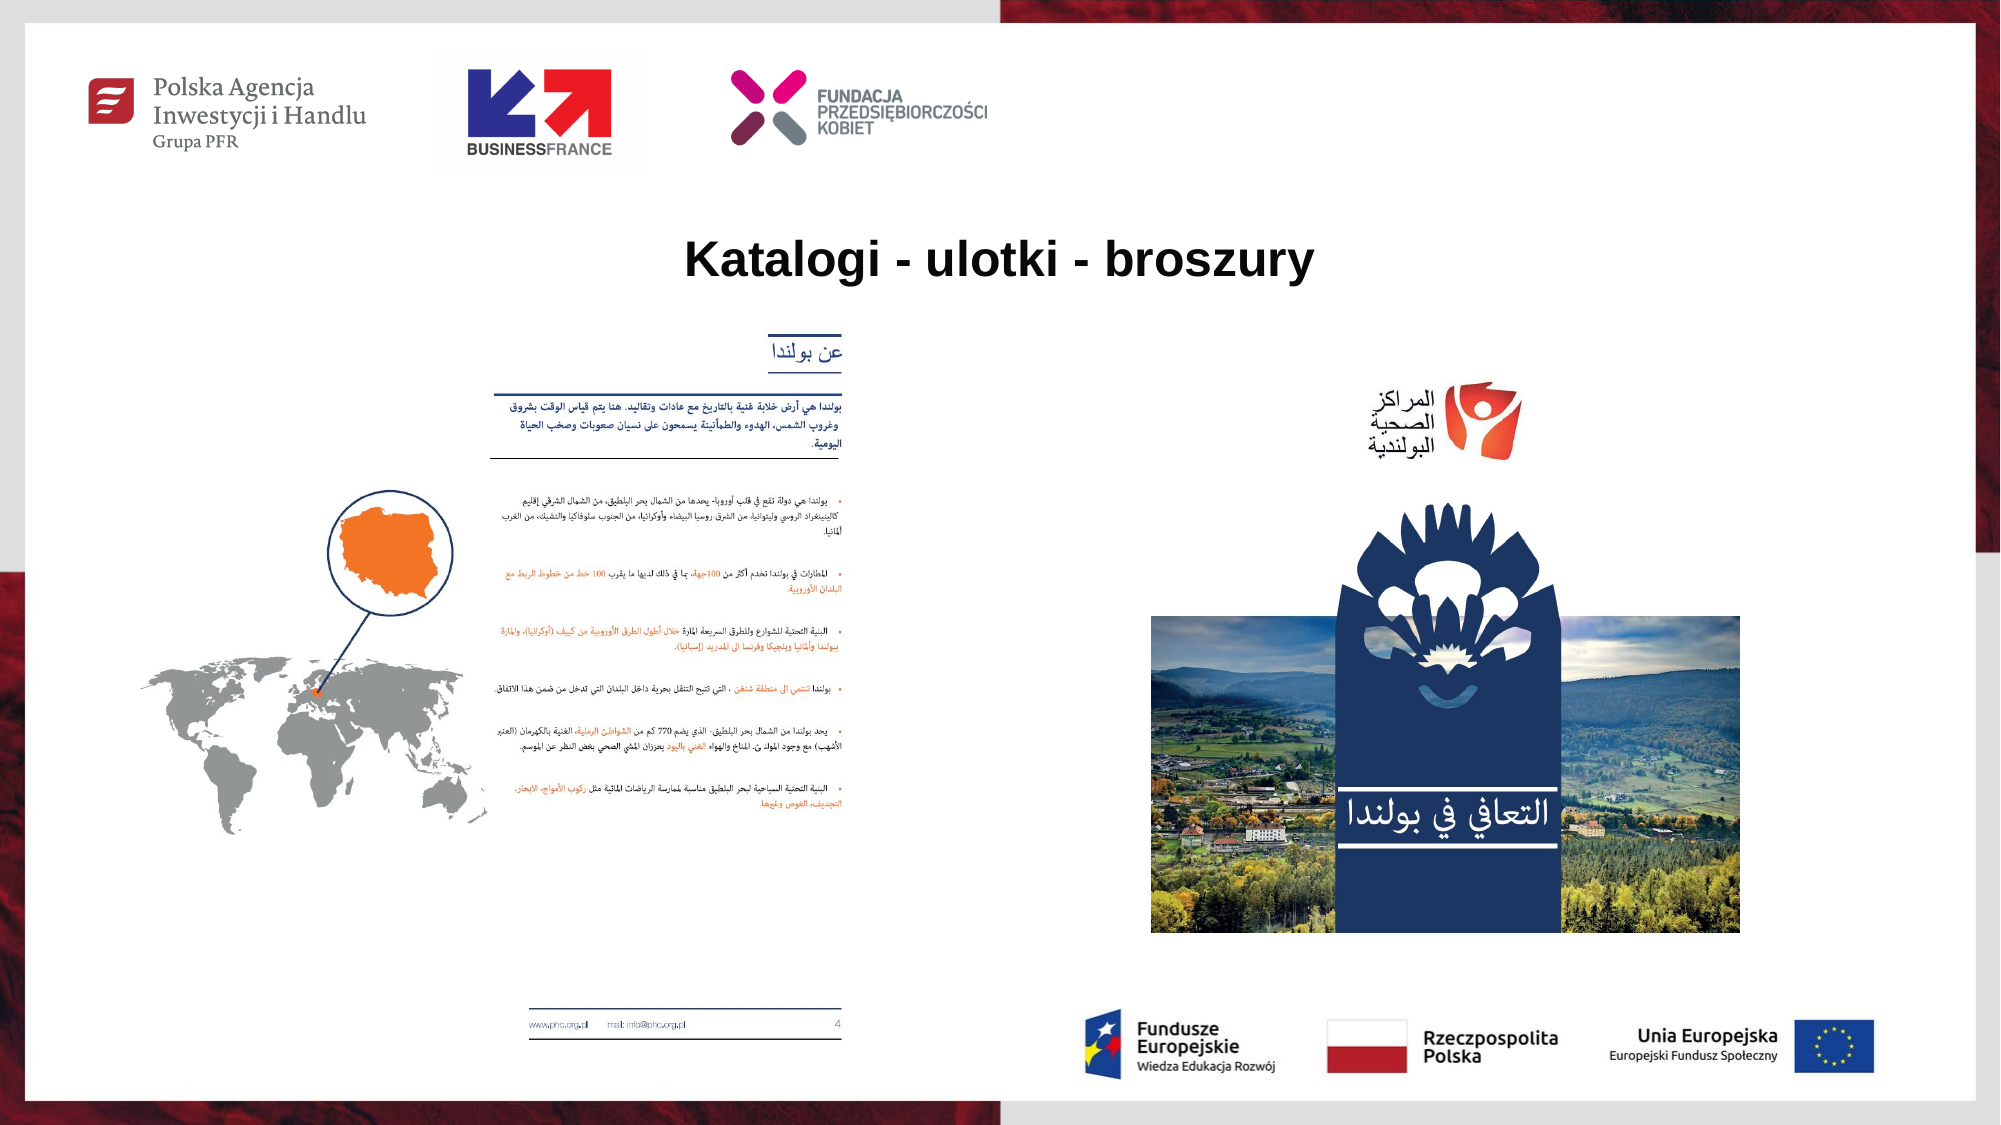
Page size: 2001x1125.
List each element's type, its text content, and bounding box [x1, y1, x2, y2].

text_box Katalogi - ulotki - broszury [453, 222, 1547, 291]
picture [0, 0, 2001, 1125]
